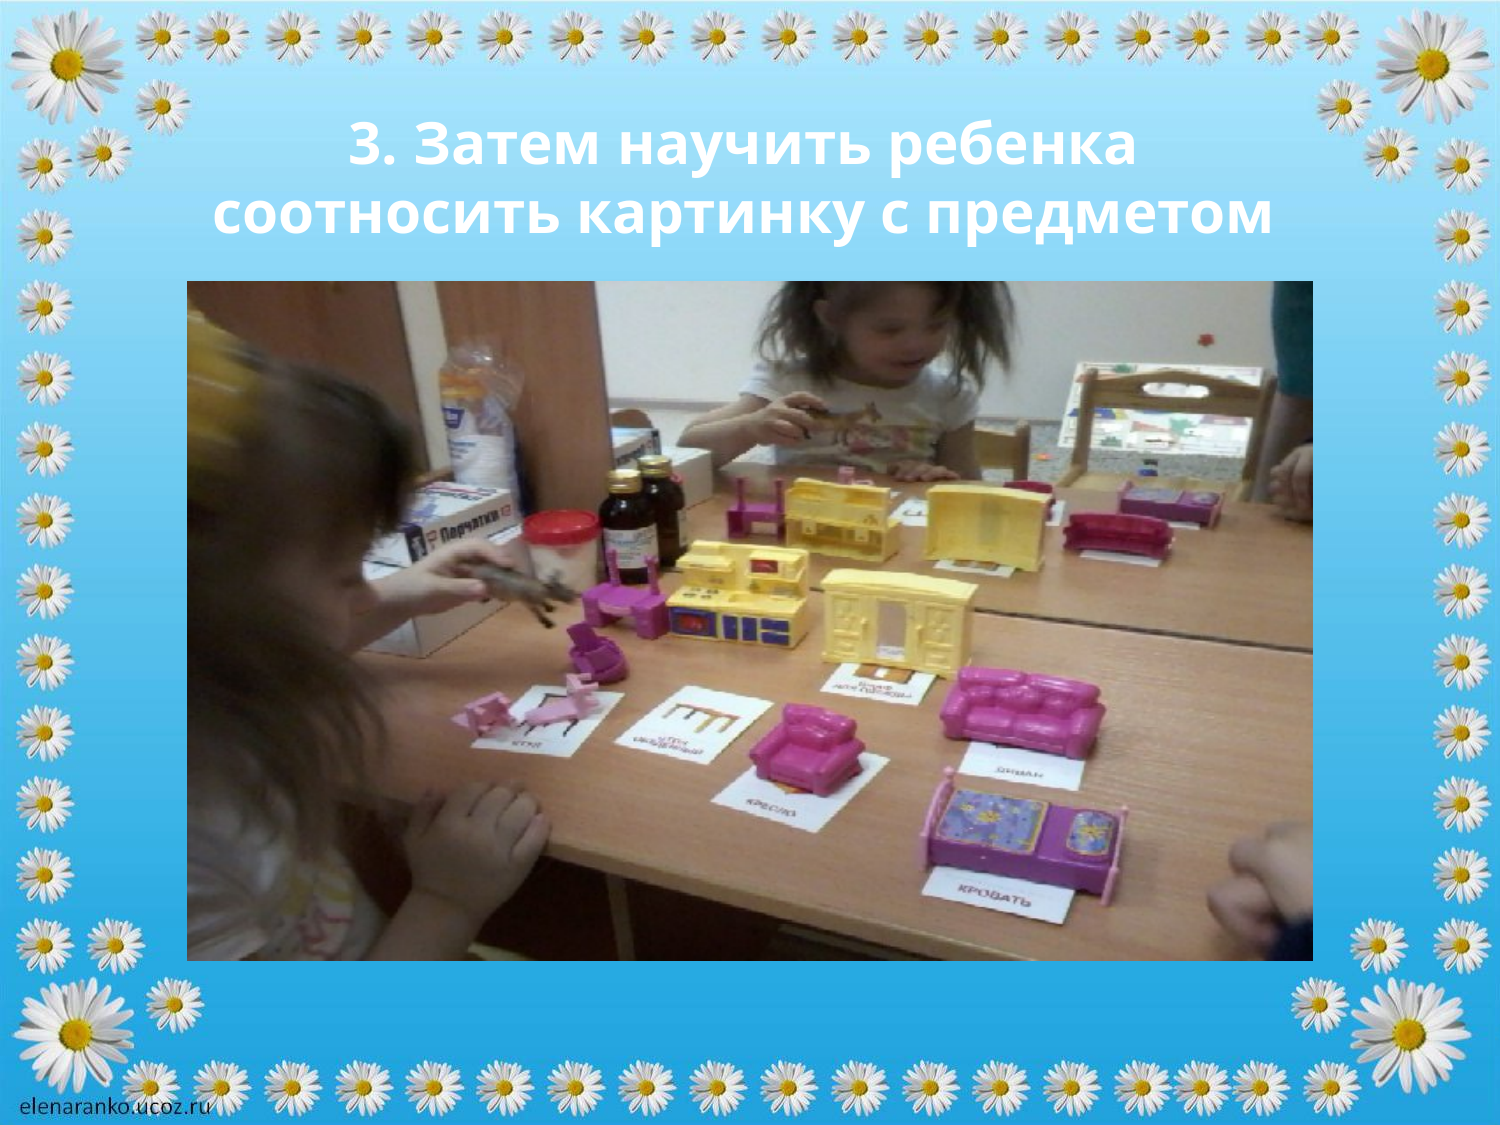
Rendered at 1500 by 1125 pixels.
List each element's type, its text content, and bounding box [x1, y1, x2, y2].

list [187, 280, 1313, 962]
picture [0, 0, 1500, 1125]
title 3. Затем научить ребенка соотносить картинку с предметом [175, 82, 1313, 270]
